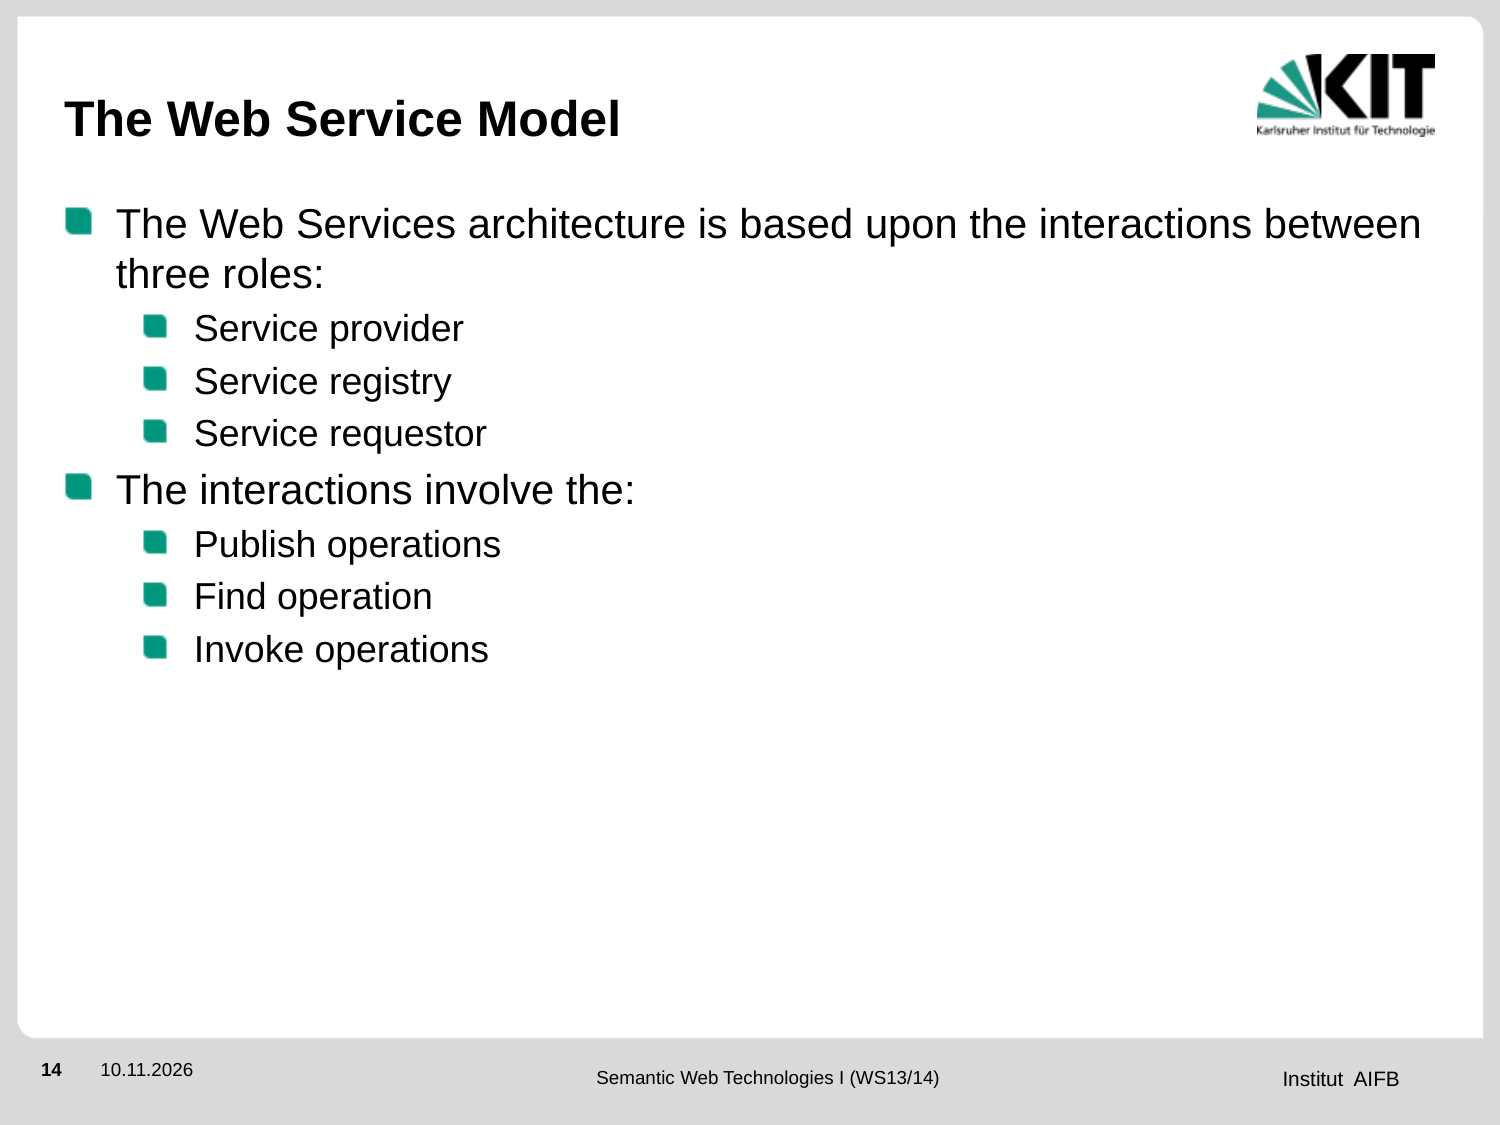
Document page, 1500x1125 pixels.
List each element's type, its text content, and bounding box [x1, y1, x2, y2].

list The Web Services architecture is based upon the interactions between three roles: Service provider Service registry Service requestor The interactions involve the: Publish operations Find operation Invoke operations [64, 196, 1436, 1000]
title The Web Service Model [64, 54, 1198, 147]
picture [0, 0, 1500, 1125]
